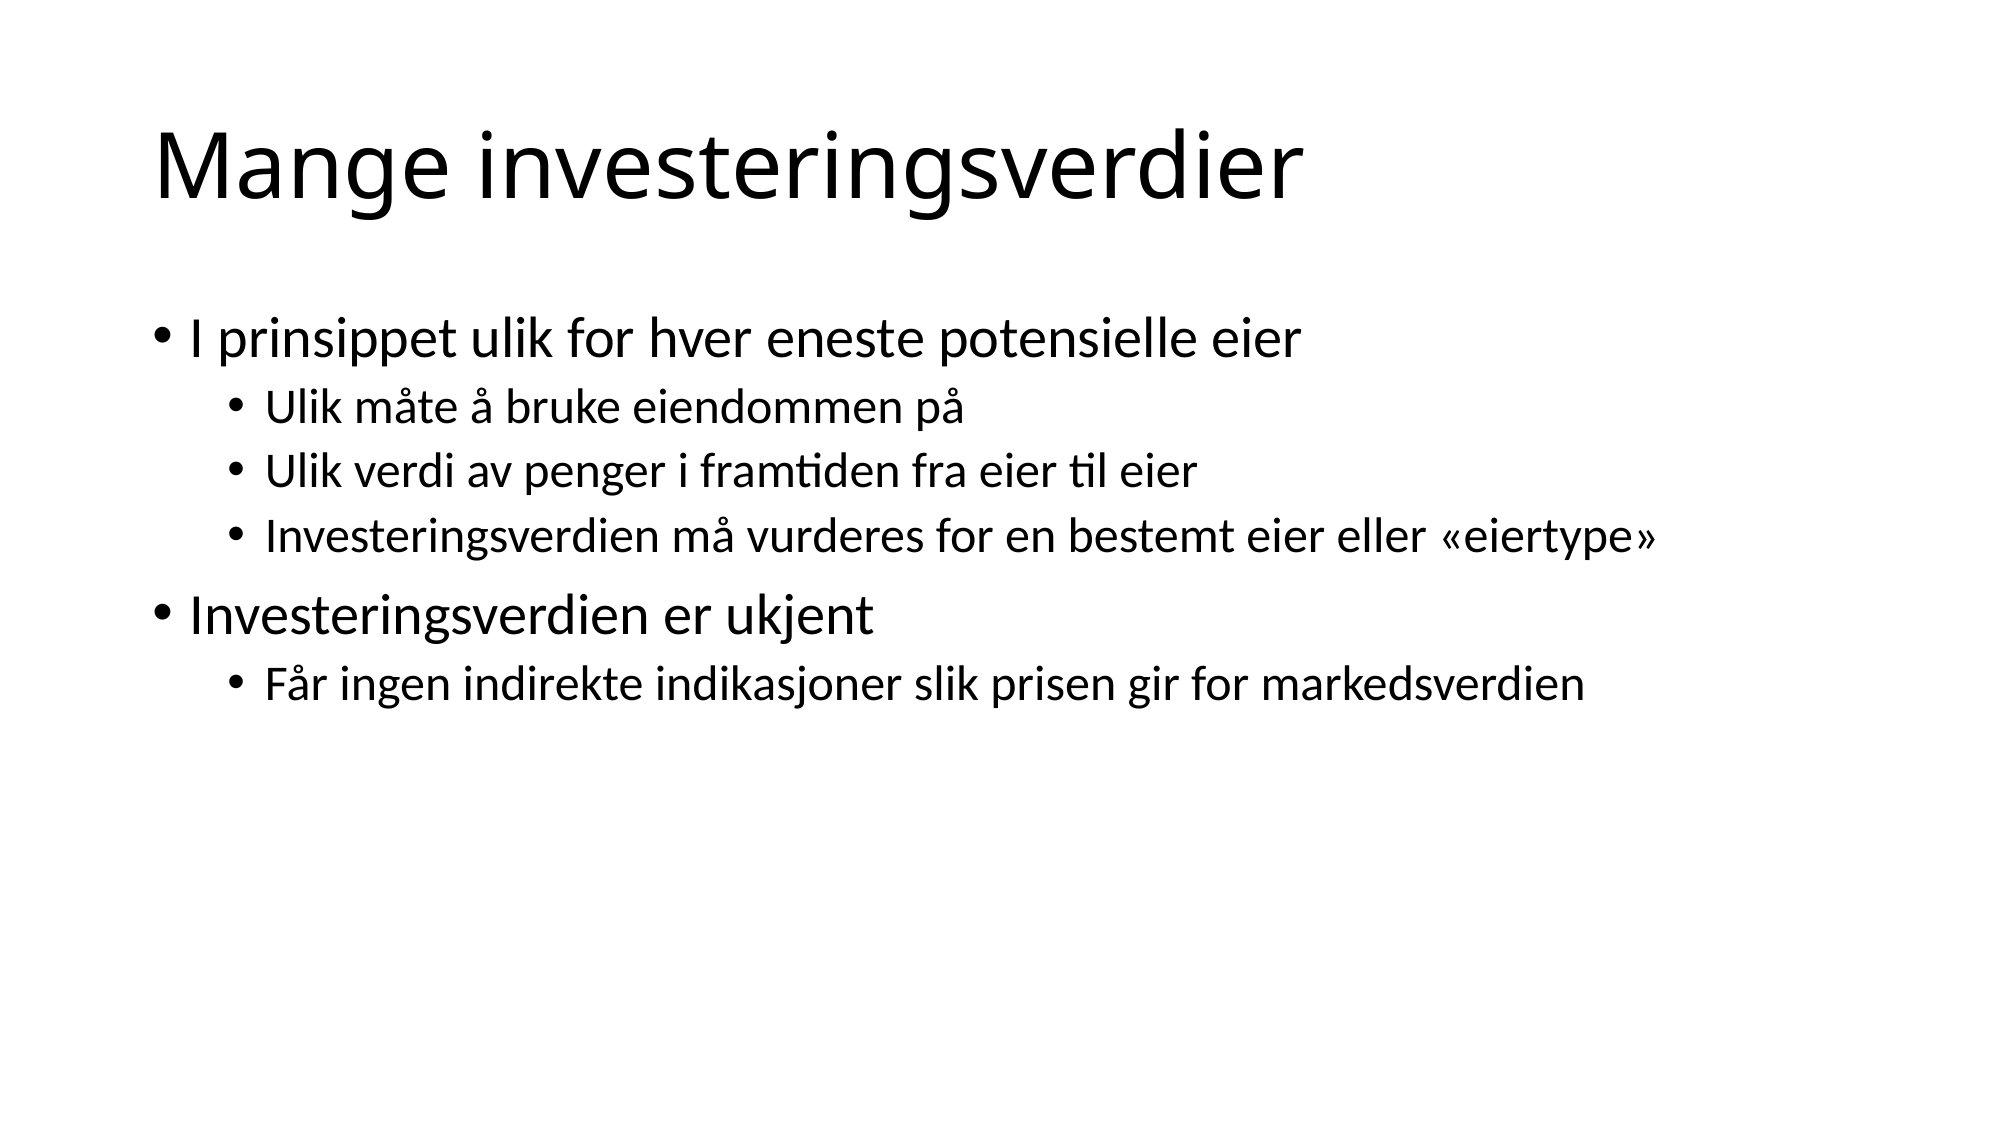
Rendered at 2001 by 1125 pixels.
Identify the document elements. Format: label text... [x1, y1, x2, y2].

list I prinsippet ulik for hver eneste potensielle eier Ulik måte å bruke eiendommen på Ulik verdi av penger i framtiden fra eier til eier Investeringsverdien må vurderes for en bestemt eier eller «eiertype» Investeringsverdien er ukjent Får ingen indirekte indikasjoner slik prisen gir for markedsverdien [137, 299, 1863, 1014]
title Mange investeringsverdier [137, 59, 1863, 278]
